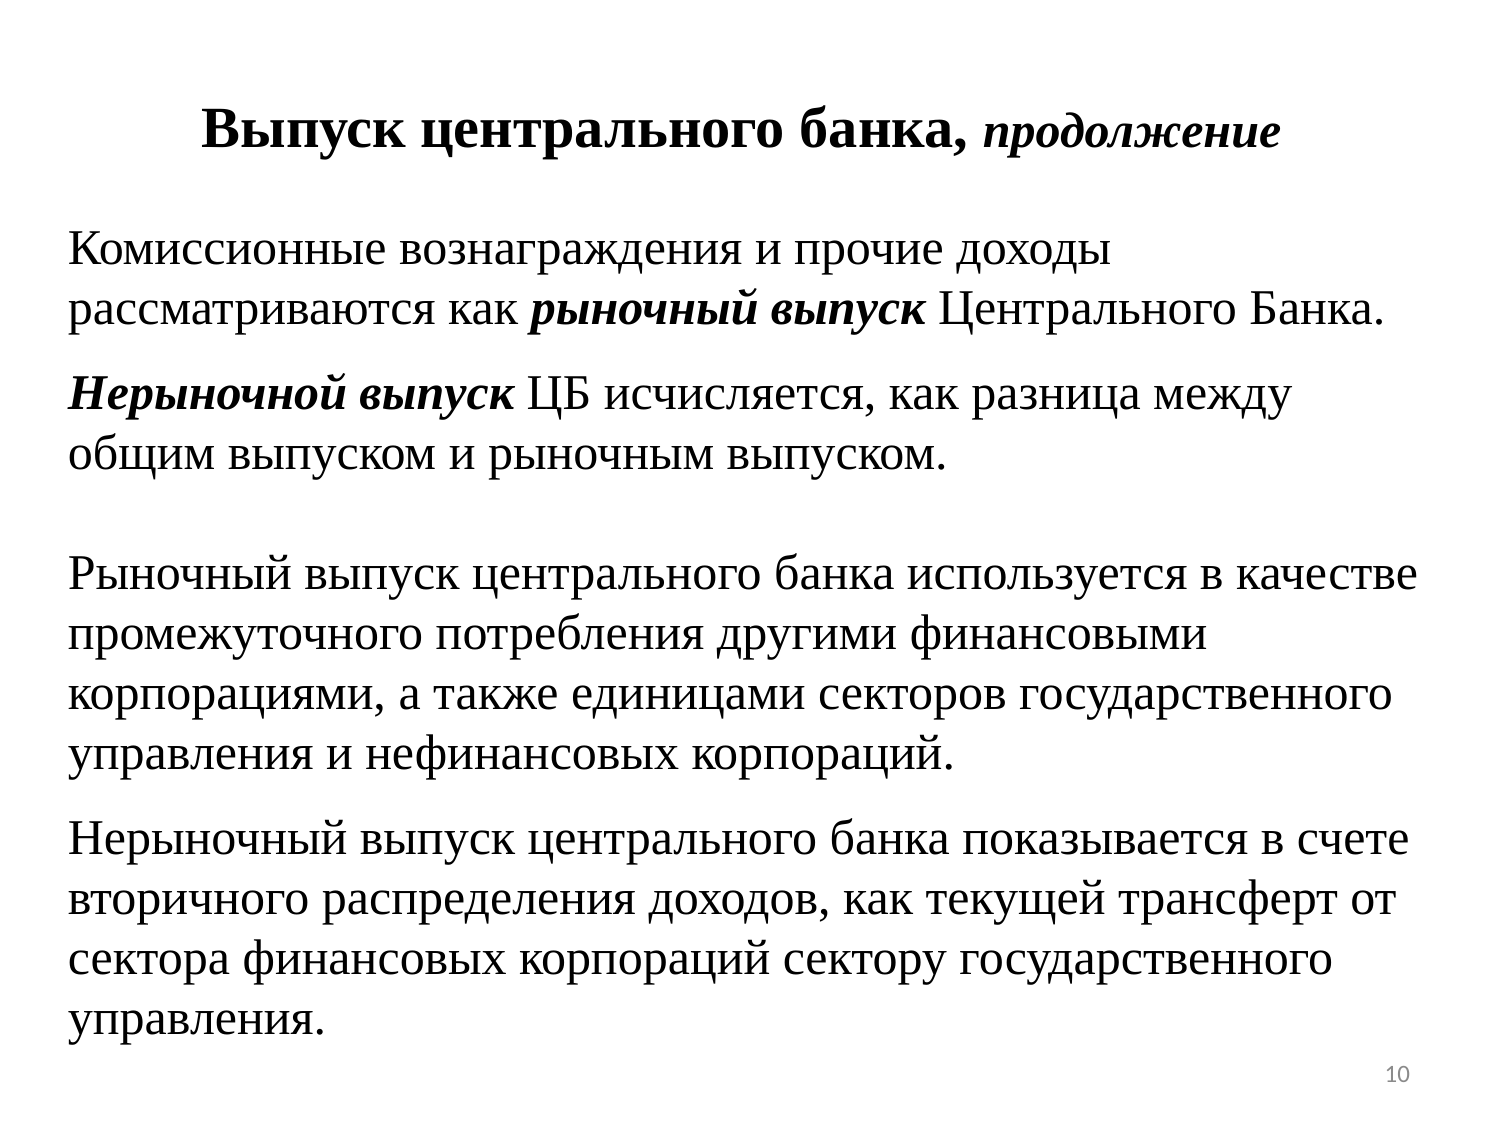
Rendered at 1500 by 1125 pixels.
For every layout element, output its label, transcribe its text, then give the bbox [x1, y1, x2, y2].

text_box Выпуск центрального банка, продолжение [70, 82, 1428, 167]
slide_number 10 [1074, 1042, 1425, 1103]
text_box Комиссионные вознаграждения и прочие доходы рассматриваются как рыночный выпуск Центрального Банка. Нерыночной выпуск ЦБ исчисляется, как разница между общим выпуском и рыночным выпуском. Рыночный выпуск центрального банка используется в качестве промежуточного потребления другими финансовыми корпорациями, а также единицами секторов государственного управления и нефинансовых корпораций. Нерыночный выпуск центрального банка показывается в счете вторичного распределения доходов, как текущей трансферт от сектора финансовых корпораций сектору государственного управления. [53, 187, 1453, 1070]
